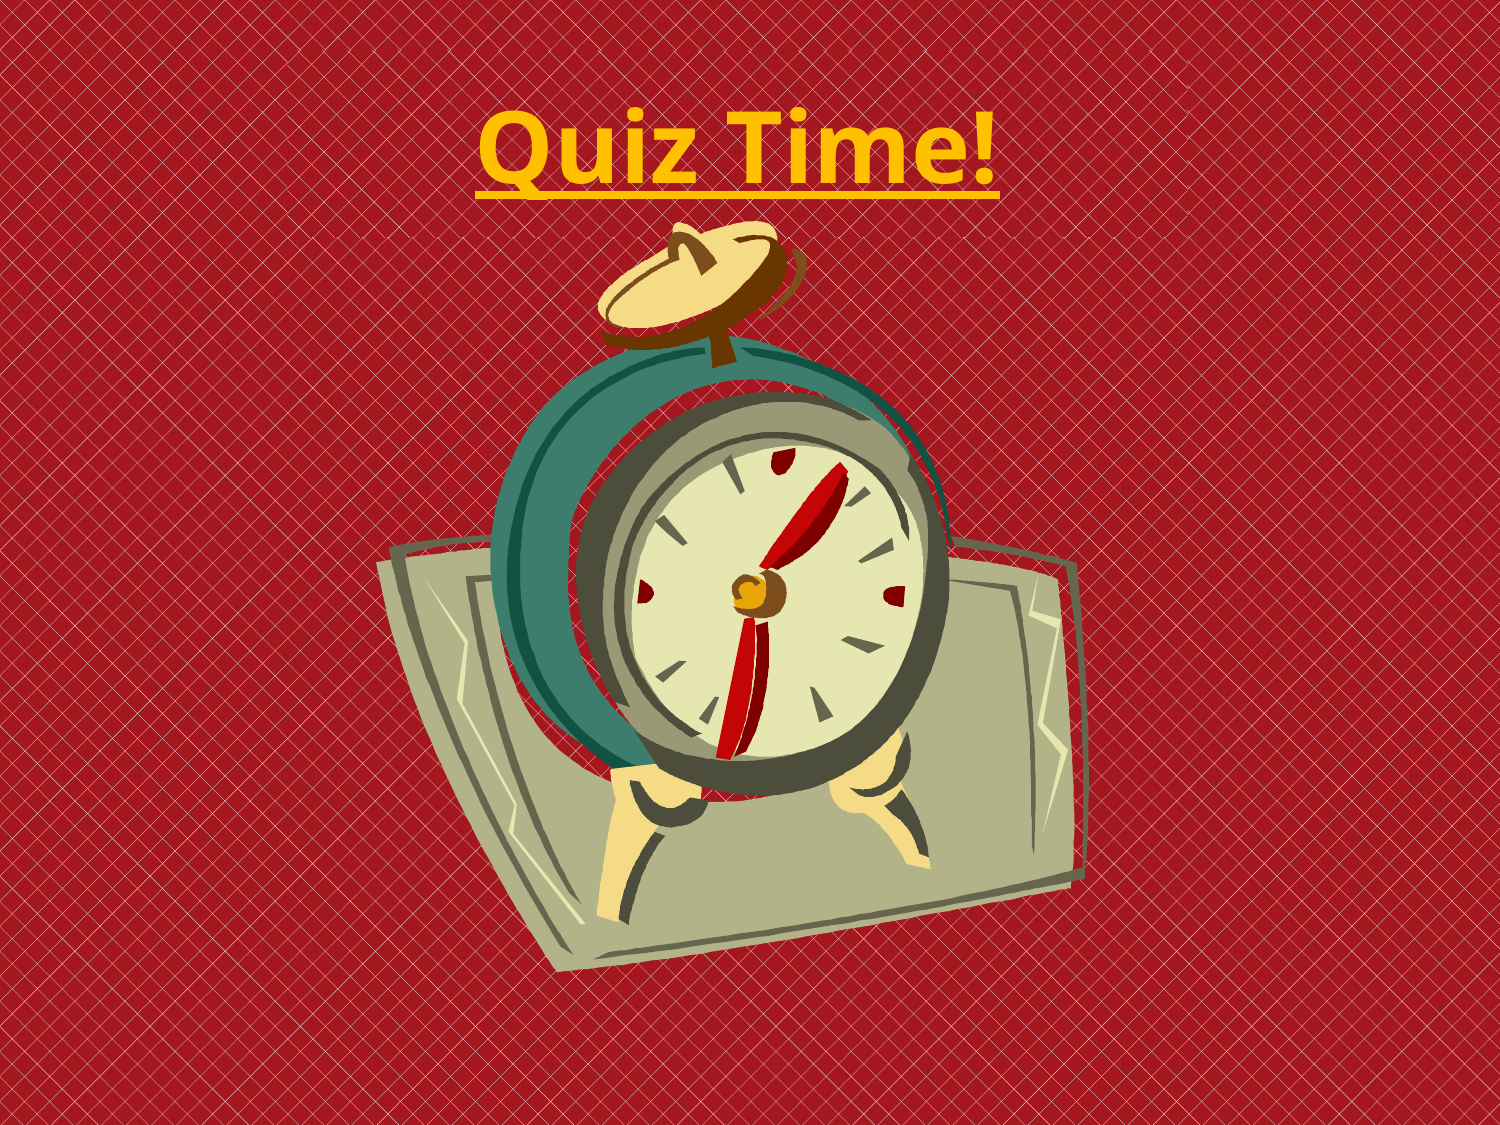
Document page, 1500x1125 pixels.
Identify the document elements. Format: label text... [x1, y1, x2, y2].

title Quiz Time! [287, 50, 1188, 238]
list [374, 212, 1101, 984]
